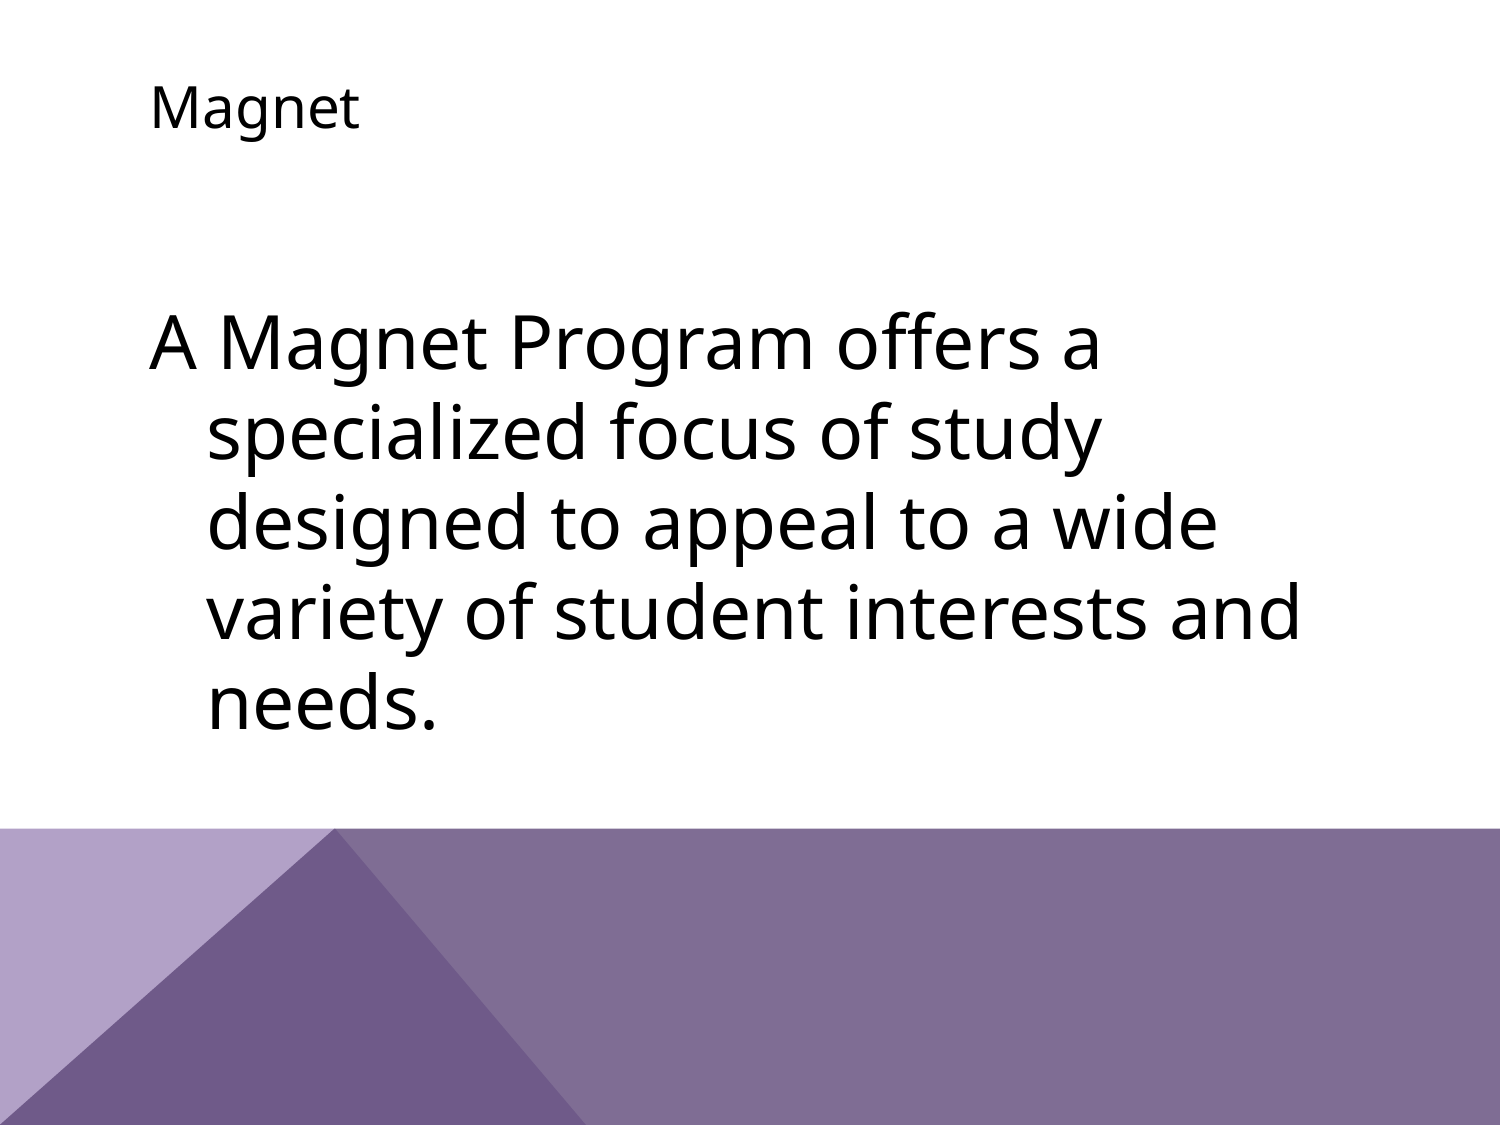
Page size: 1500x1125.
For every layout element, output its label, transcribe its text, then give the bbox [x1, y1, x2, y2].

title Magnet [134, 59, 1369, 150]
list A Magnet Program offers a specialized focus of study designed to appeal to a wide variety of student interests and needs. [134, 180, 1369, 768]
